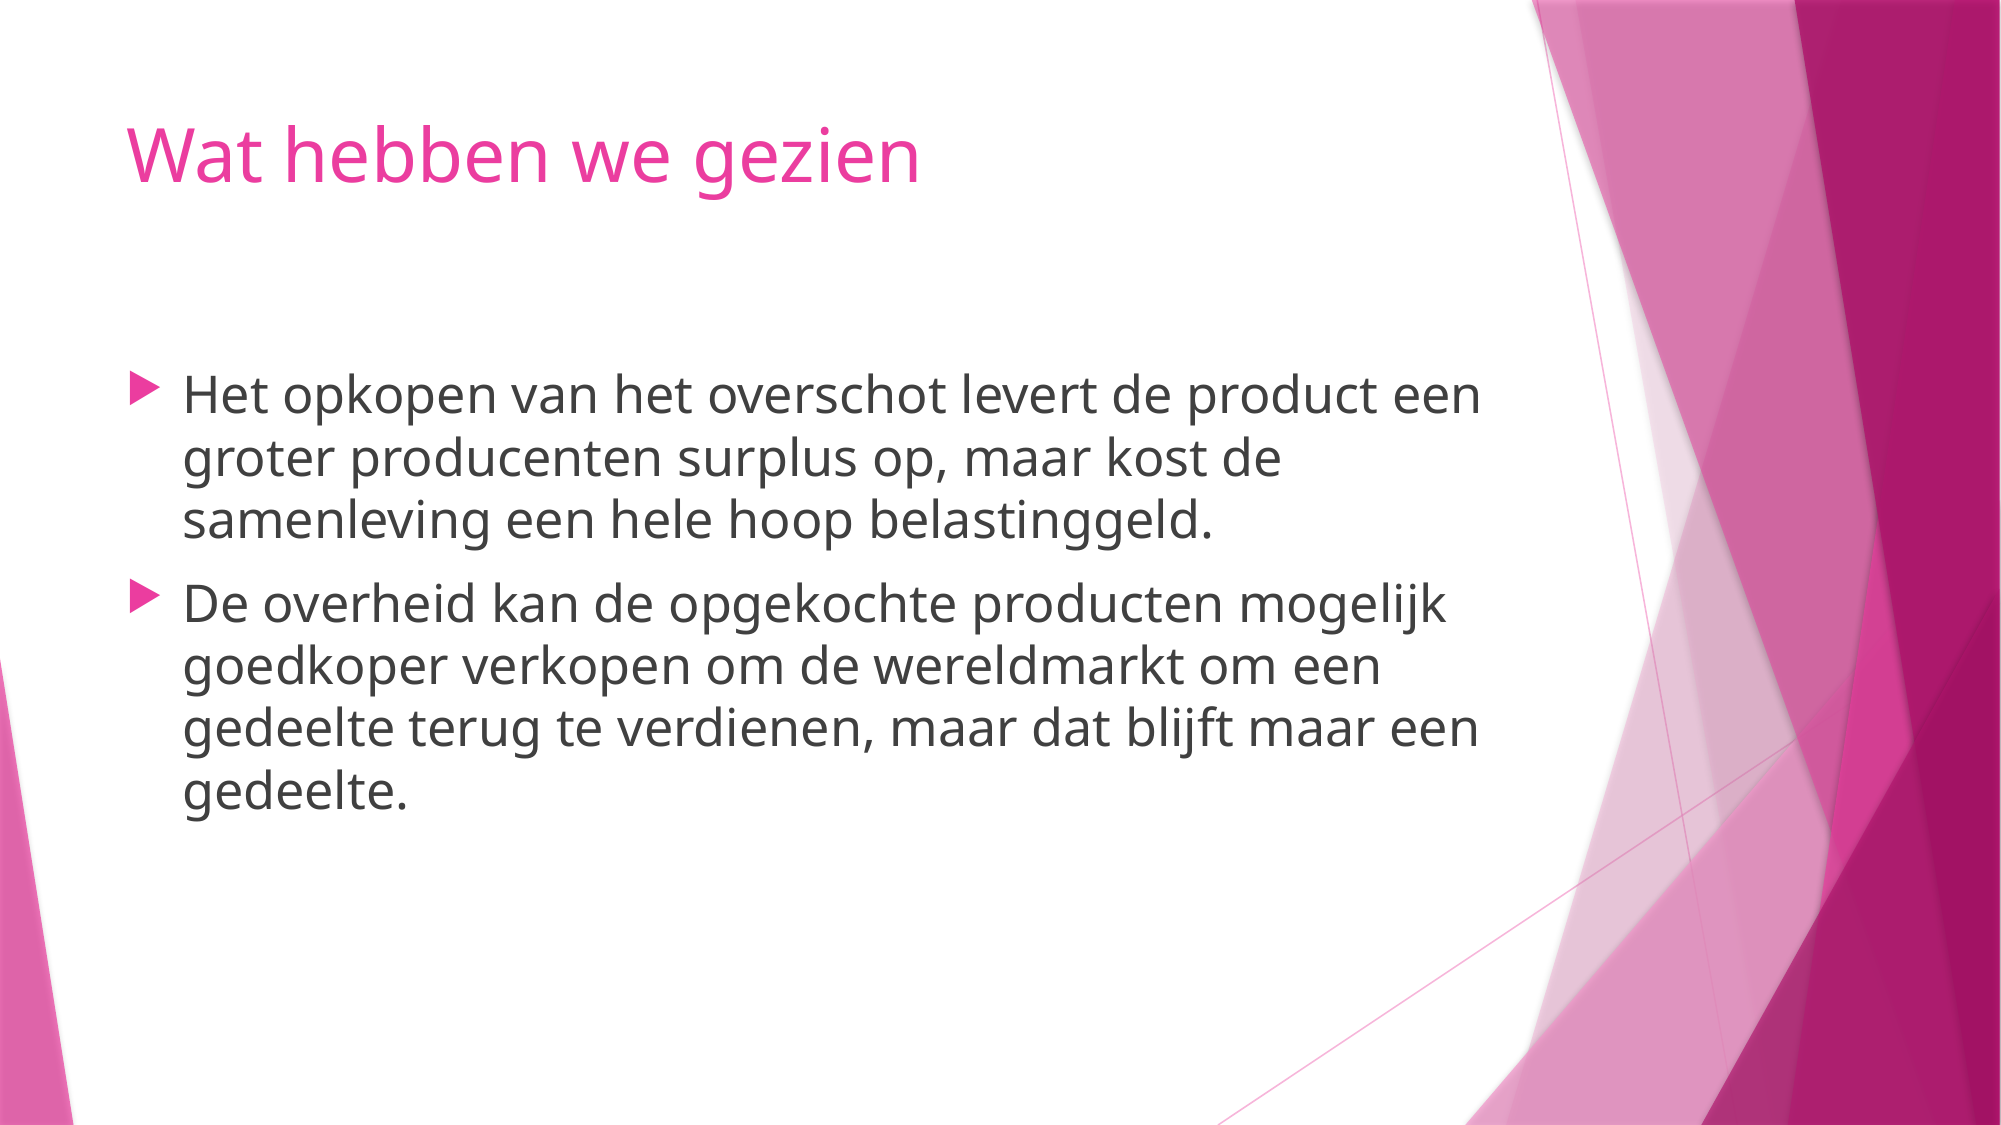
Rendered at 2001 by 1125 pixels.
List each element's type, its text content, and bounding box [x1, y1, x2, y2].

list Het opkopen van het overschot levert de product een groter producenten surplus op, maar kost de samenleving een hele hoop belastinggeld. De overheid kan de opgekochte producten mogelijk goedkoper verkopen om de wereldmarkt om een gedeelte terug te verdienen, maar dat blijft maar een gedeelte. [111, 354, 1522, 992]
title Wat hebben we gezien [111, 99, 1522, 317]
